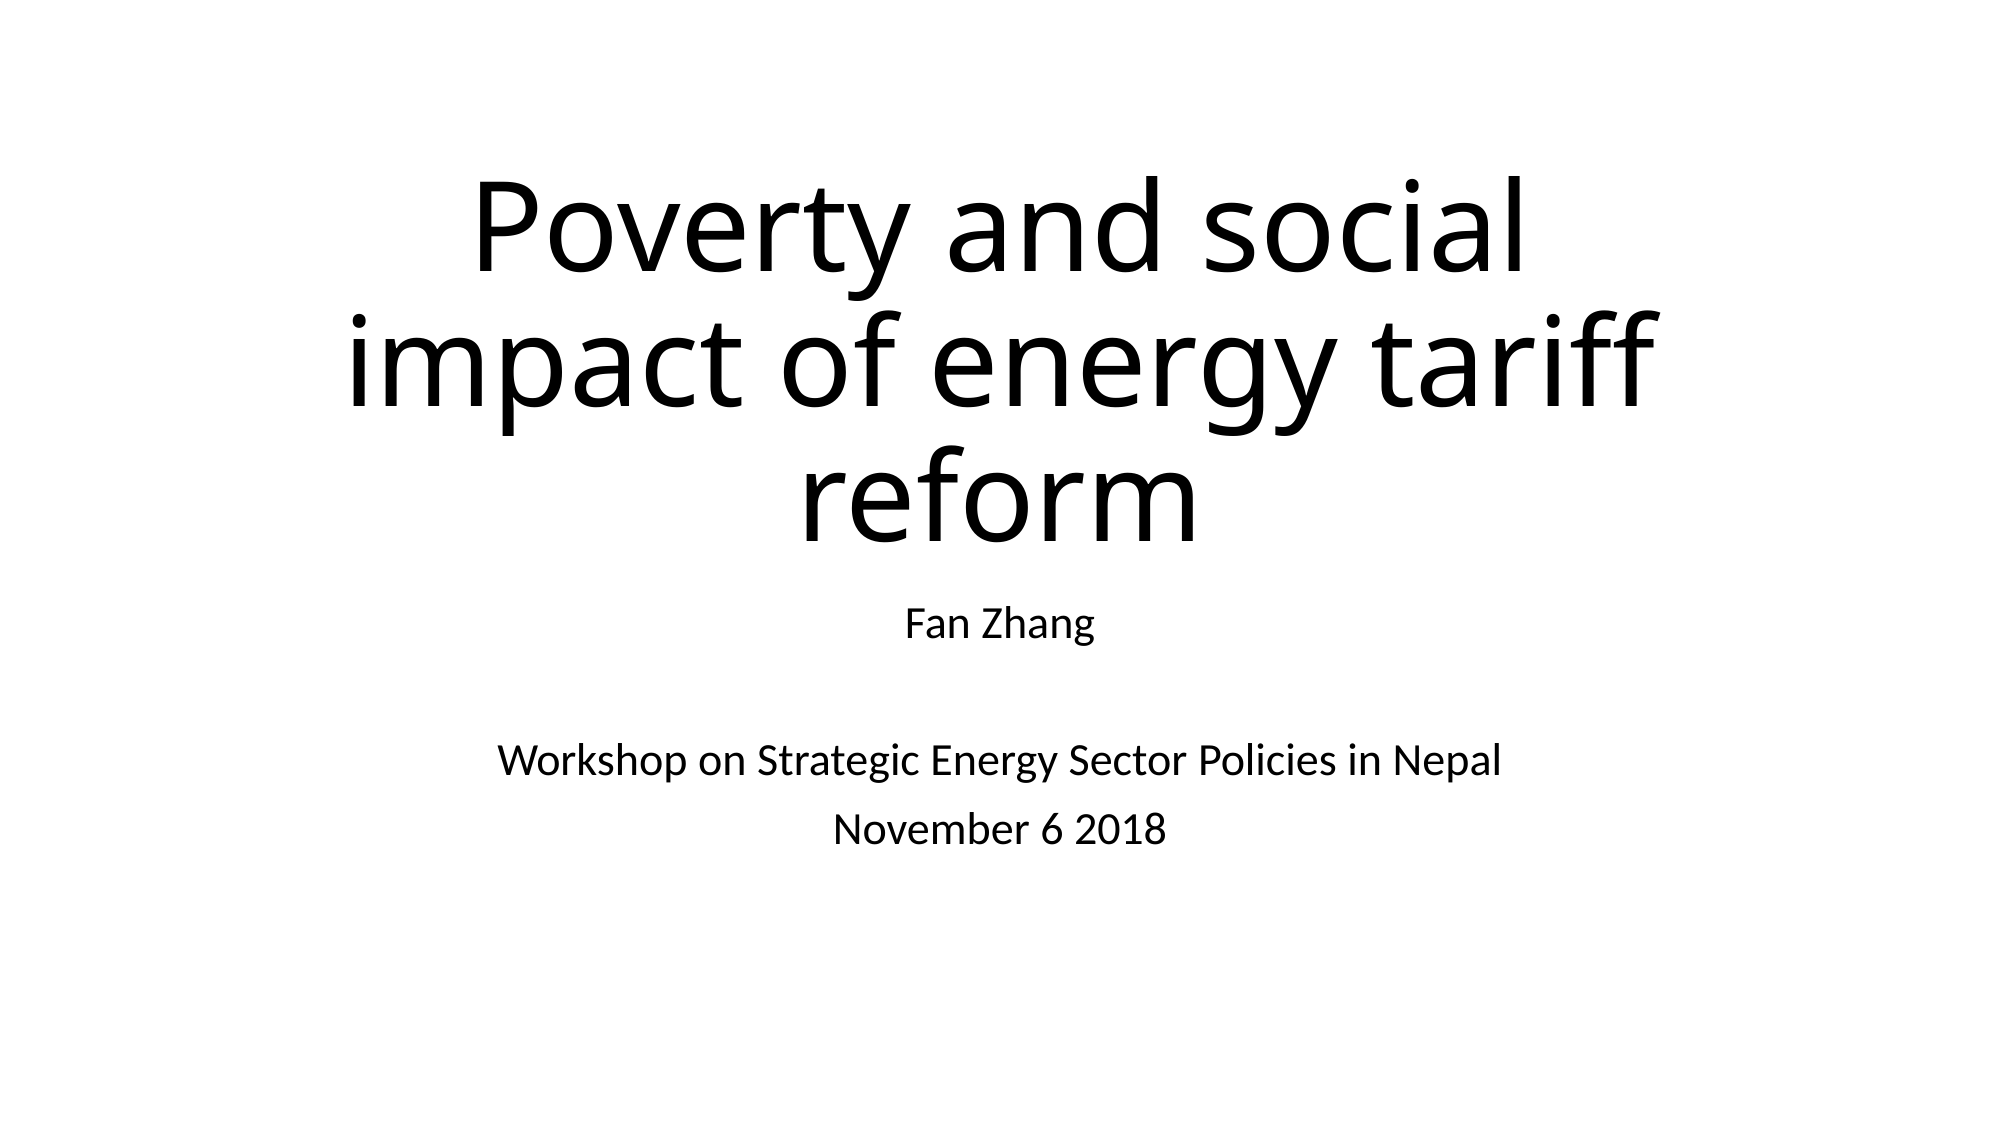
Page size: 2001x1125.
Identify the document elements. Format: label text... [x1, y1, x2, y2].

title Poverty and social impact of energy tariff reform [249, 184, 1750, 576]
subtitle Fan Zhang Workshop on Strategic Energy Sector Policies in Nepal November 6 2018 [249, 590, 1750, 863]
